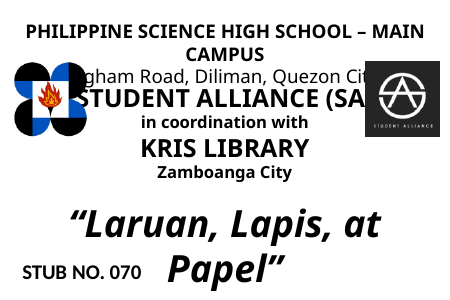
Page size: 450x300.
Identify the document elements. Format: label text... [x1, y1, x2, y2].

text_box PHILIPPINE SCIENCE HIGH SCHOOL – MAIN CAMPUS Agham Road, Diliman, Quezon City [0, 12, 450, 74]
text_box STUDENT ALLIANCE (SA) in coordination with KRIS LIBRARY Zamboanga City [0, 74, 450, 190]
picture [12, 60, 88, 137]
picture [364, 60, 441, 137]
text_box STUB NO. 070 [7, 251, 213, 292]
text_box “Laruan, Lapis, at Papel” [0, 192, 450, 298]
